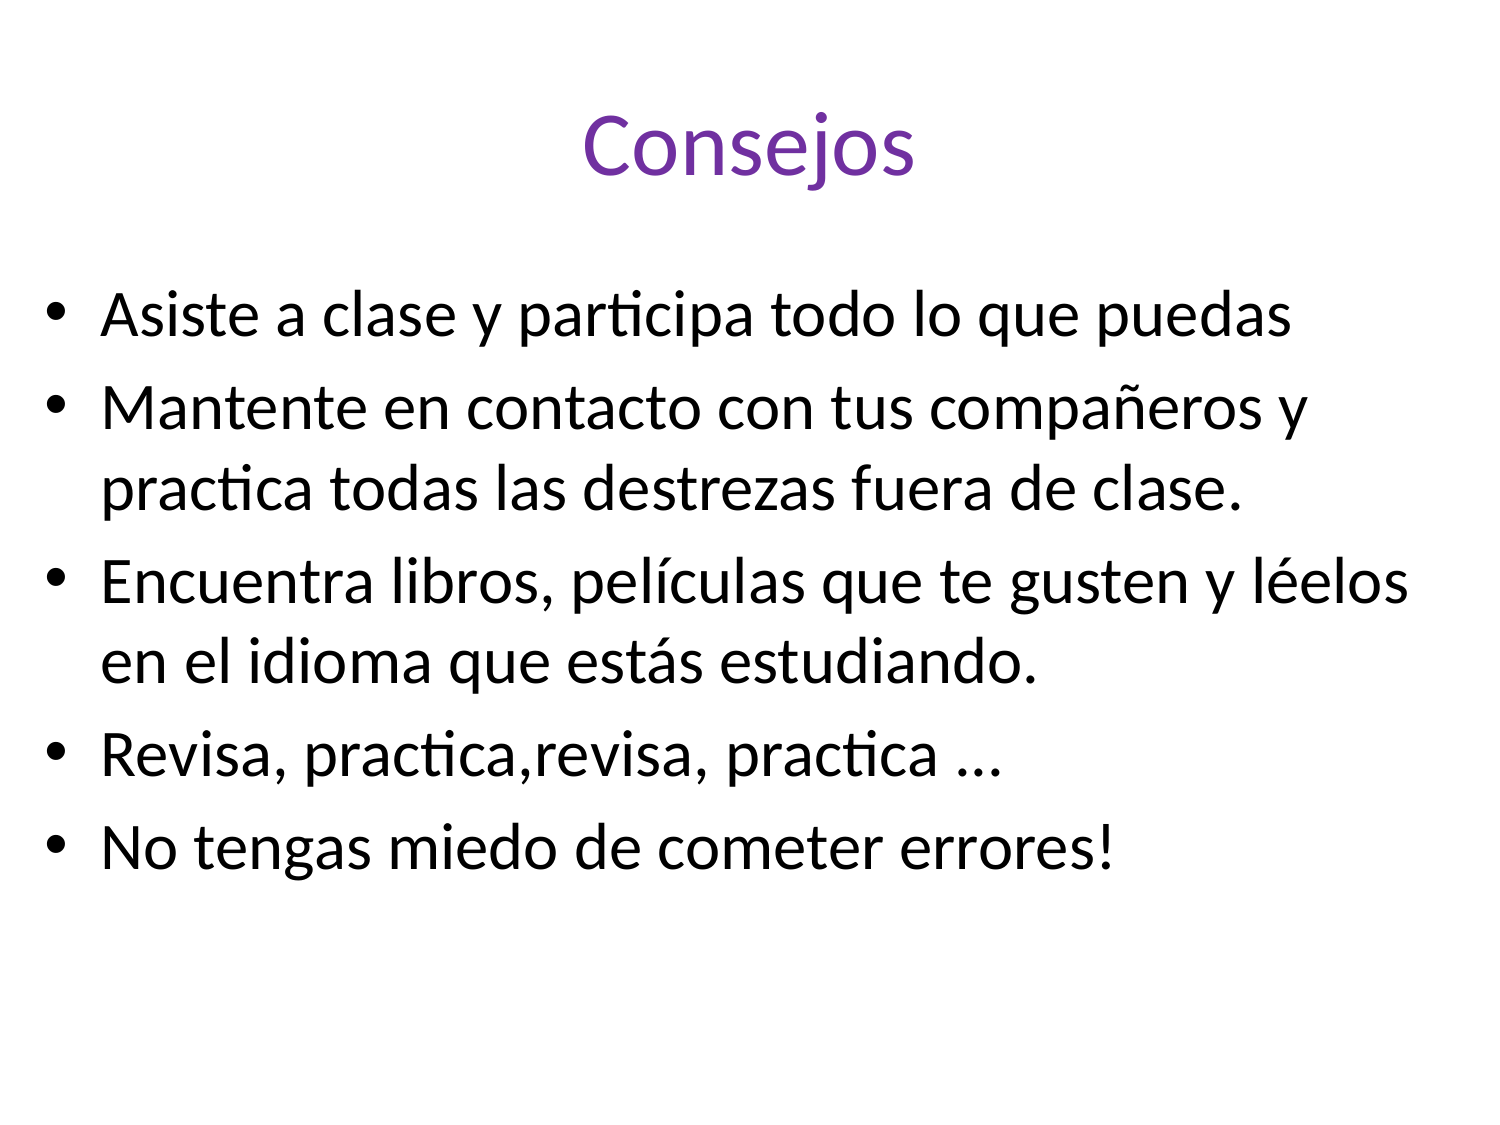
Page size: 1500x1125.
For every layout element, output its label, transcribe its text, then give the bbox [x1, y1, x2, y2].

list Asiste a clase y participa todo lo que puedas Mantente en contacto con tus compañeros y practica todas las destrezas fuera de clase. Encuentra libros, películas que te gusten y léelos en el idioma que estás estudiando. Revisa, practica,revisa, practica ... No tengas miedo de cometer errores! [29, 262, 1483, 1005]
title Consejos [75, 45, 1425, 233]
